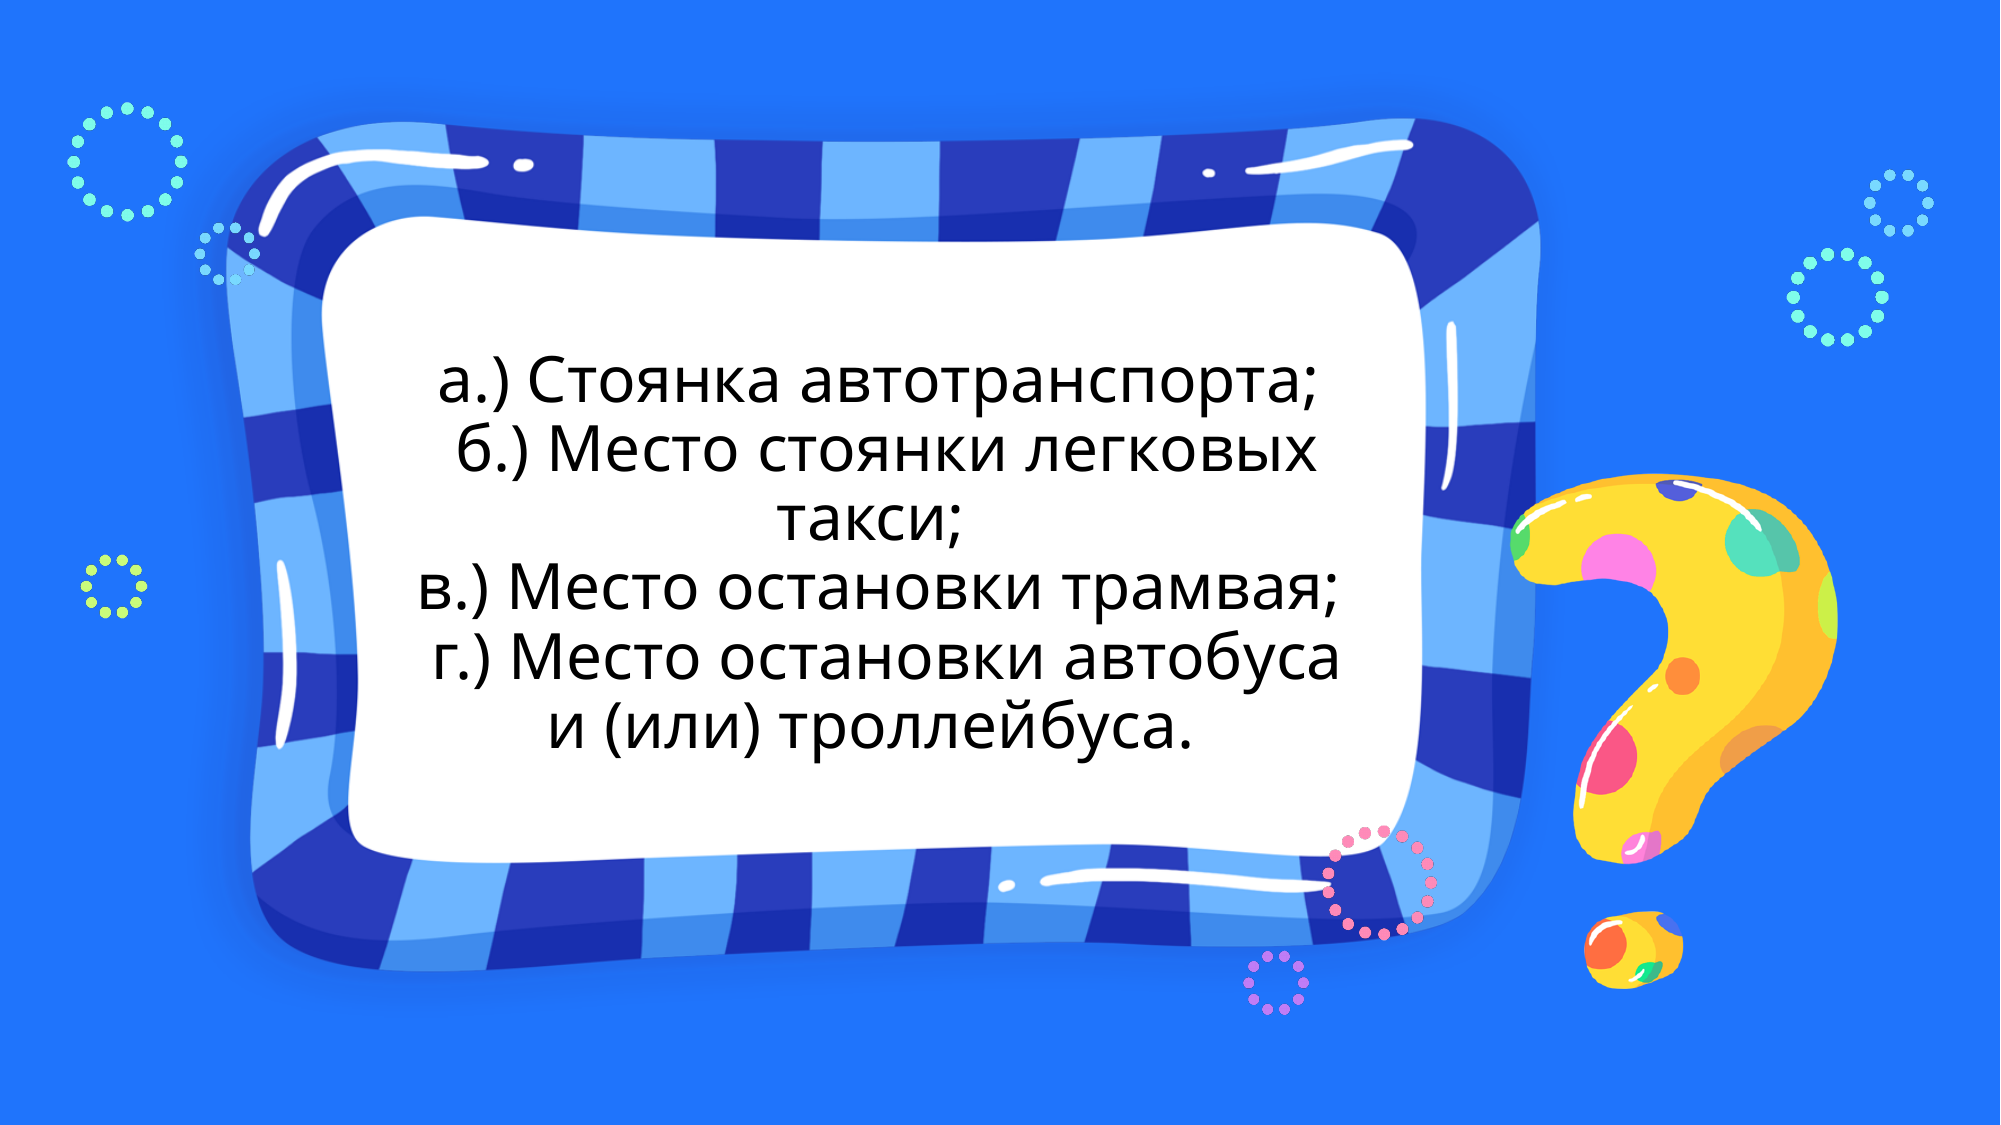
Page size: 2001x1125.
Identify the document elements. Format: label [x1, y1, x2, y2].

picture [75, 545, 148, 620]
picture [63, 72, 1838, 1022]
picture [1780, 160, 1945, 359]
